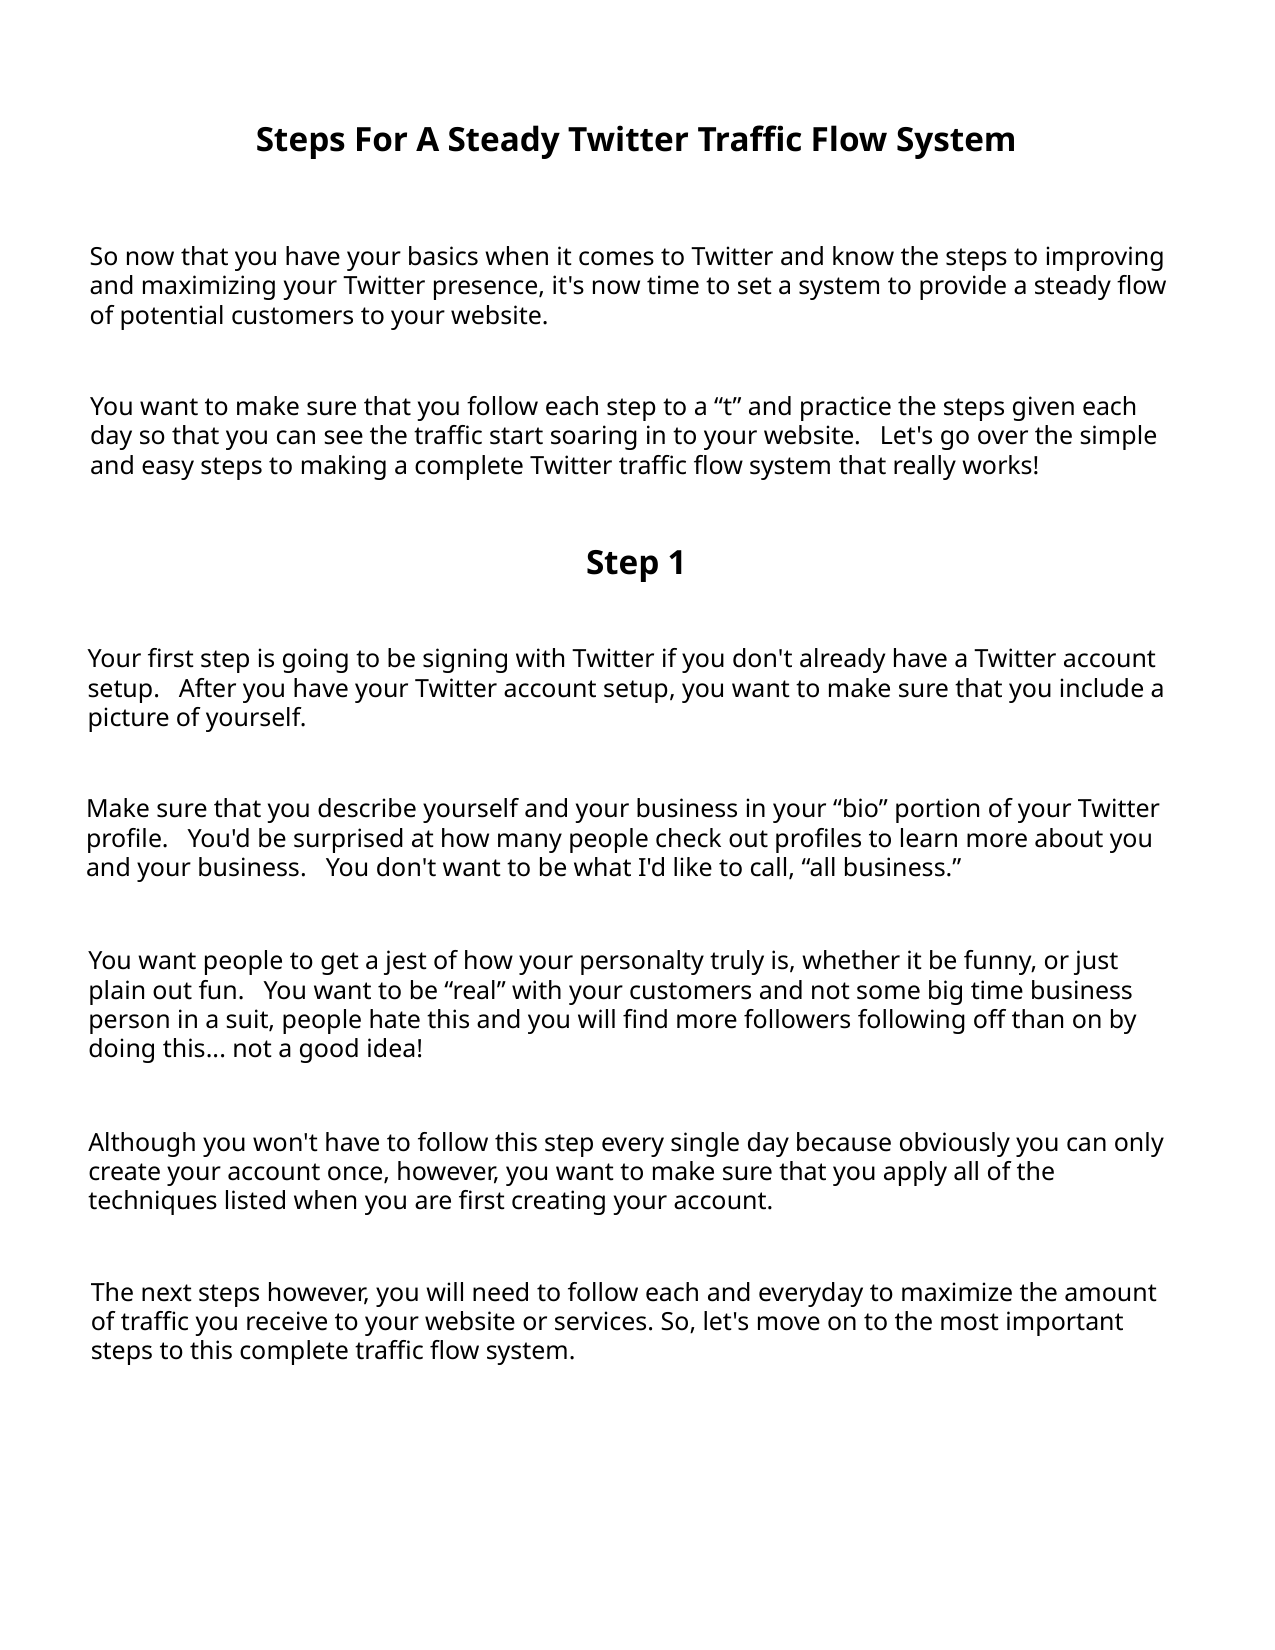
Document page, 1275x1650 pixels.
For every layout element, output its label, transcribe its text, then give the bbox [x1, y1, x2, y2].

text_box Although you won't have to follow this step every single day because obviously you can only create your account once, however, you want to make sure that you apply all of the techniques listed when you are first creating your account. [88, 1127, 1164, 1222]
text_box You want people to get a jest of how your personalty truly is, whether it be funny, or just plain out fun. You want to be “real” with your customers and not some big time business person in a suit, people hate this and you will find more followers following off than on by doing this... not a good idea! [88, 945, 1137, 1070]
text_box Step 1 [585, 541, 687, 589]
text_box So now that you have your basics when it comes to Twitter and know the steps to improving and maximizing your Twitter presence, it's now time to set a system to provide a steady flow of potential customers to your website. [89, 241, 1167, 337]
text_box Make sure that you describe yourself and your business in your “bio” portion of your Twitter profile. You'd be surprised at how many people check out profiles to learn more about you and your business. You don't want to be what I'd like to call, “all business.” [85, 793, 1160, 889]
text_box You want to make sure that you follow each step to a “t” and practice the steps given each day so that you can see the traffic start soaring in to your website. Let's go over the simple and easy steps to making a complete Twitter traffic flow system that really works! [90, 391, 1158, 487]
text_box The next steps however, you will need to follow each and everyday to maximize the amount of traffic you receive to your website or services. So, let's move on to the most important steps to this complete traffic flow system. [90, 1277, 1158, 1372]
text_box Your first step is going to be signing with Twitter if you don't already have a Twitter account setup. After you have your Twitter account setup, you want to make sure that you include a picture of yourself. [87, 643, 1165, 739]
text_box Steps For A Steady Twitter Traffic Flow System [255, 118, 1017, 166]
